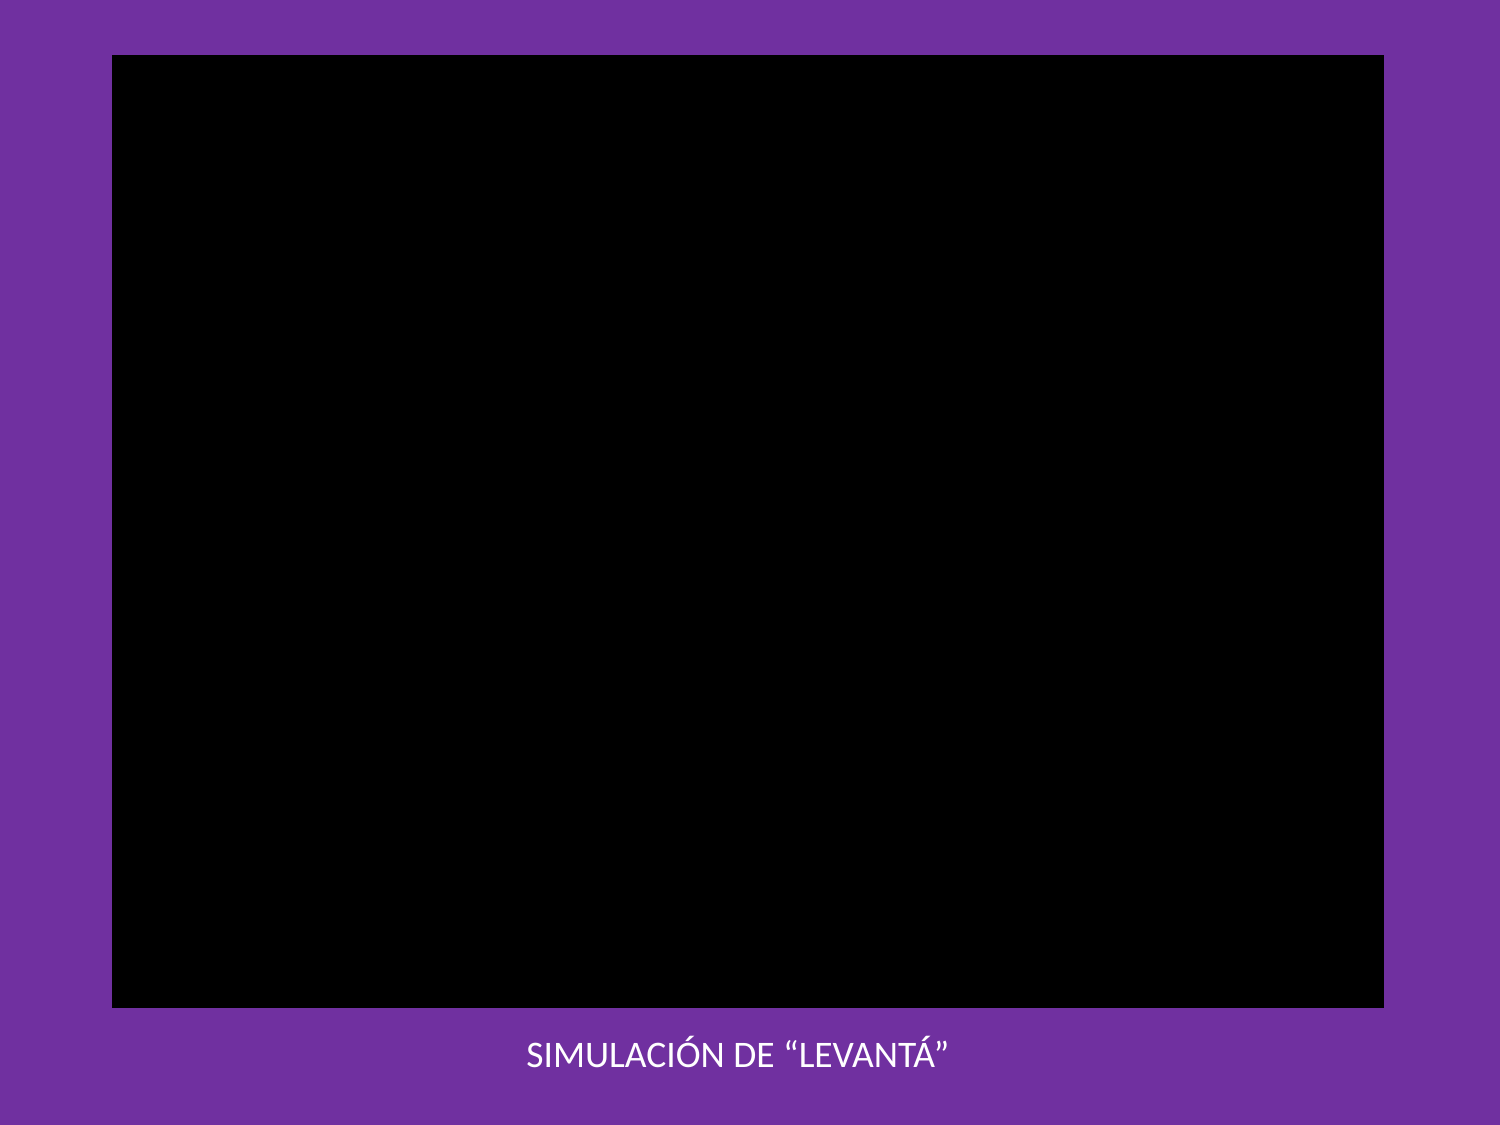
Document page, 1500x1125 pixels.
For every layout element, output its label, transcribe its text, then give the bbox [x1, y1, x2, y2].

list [111, 54, 1385, 1009]
text_box SIMULACIÓN DE “LEVANTÁ” [135, 1023, 1341, 1083]
